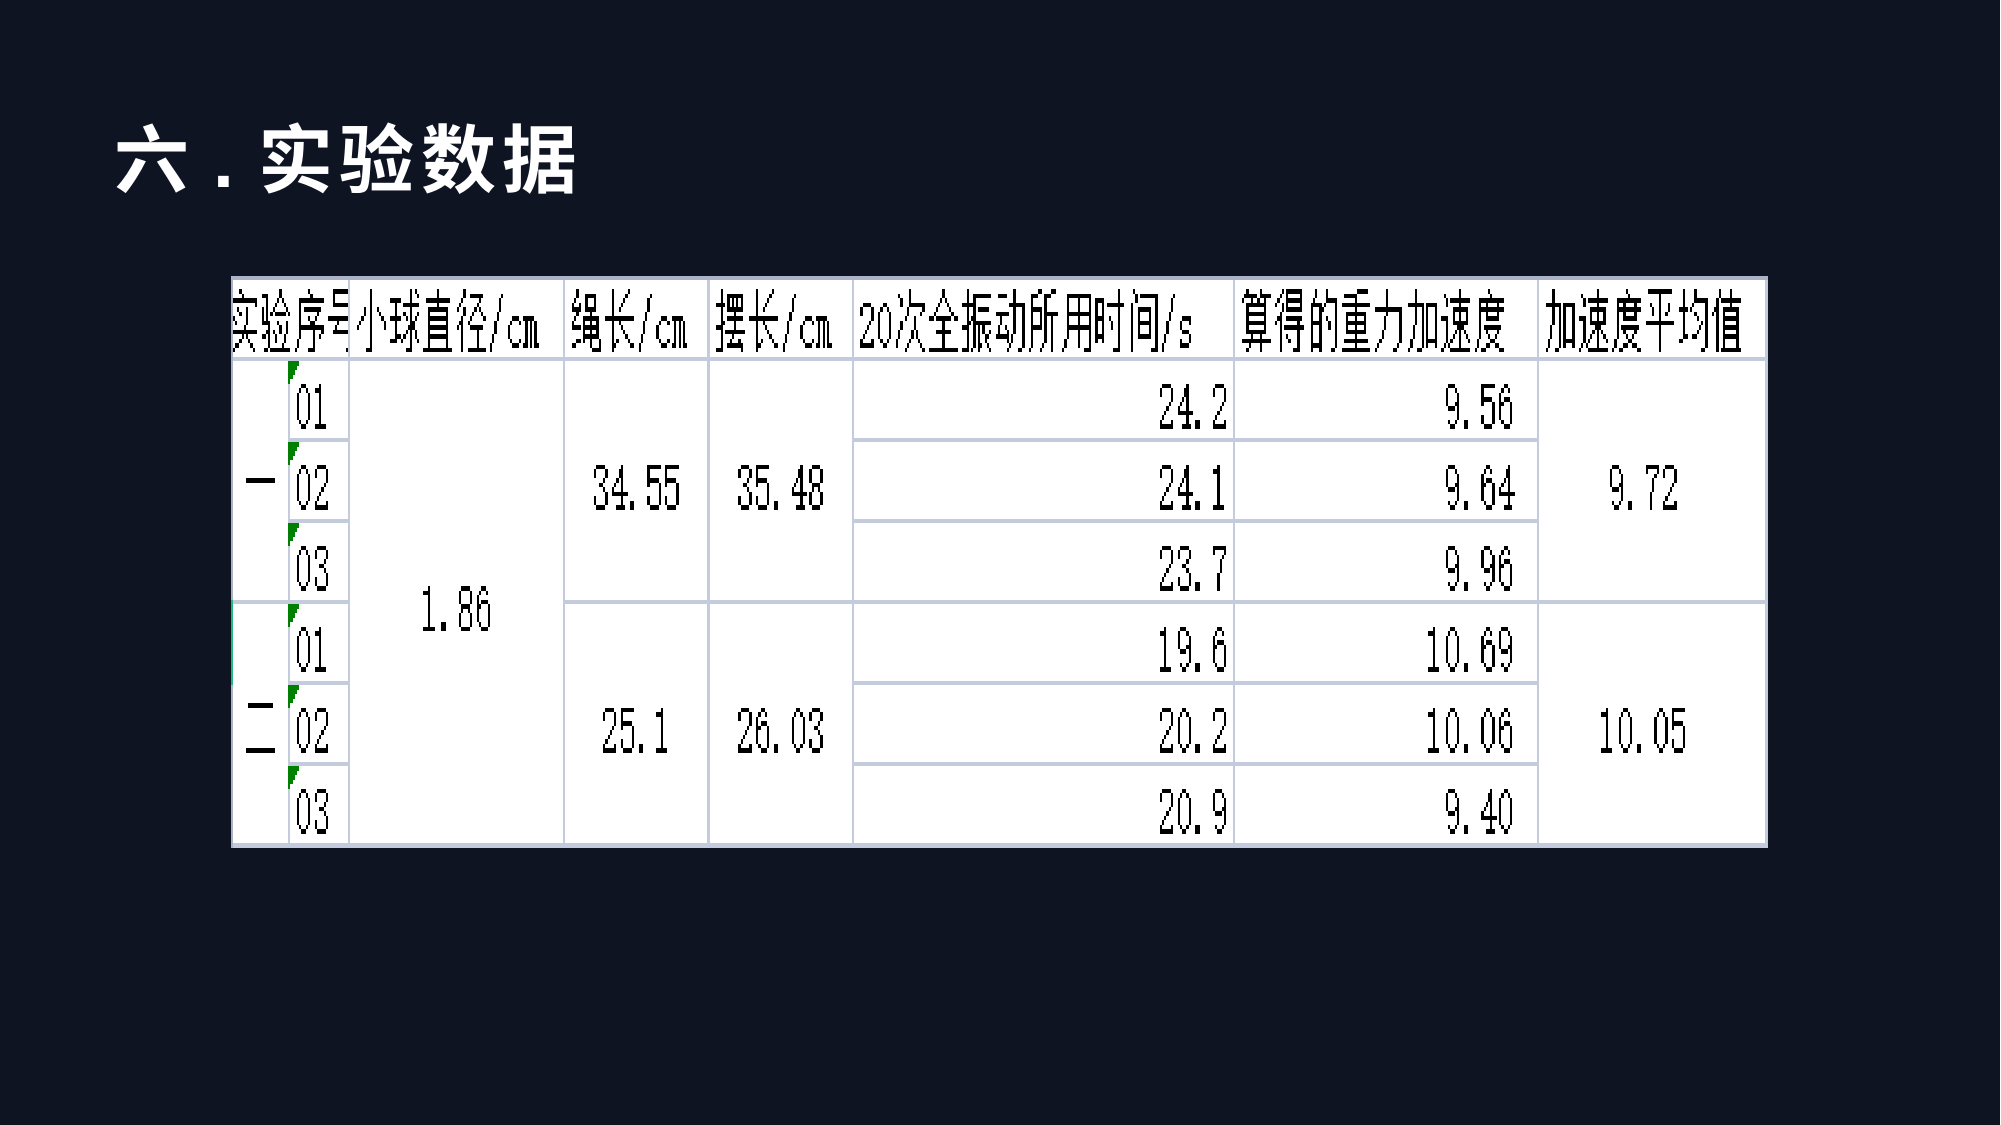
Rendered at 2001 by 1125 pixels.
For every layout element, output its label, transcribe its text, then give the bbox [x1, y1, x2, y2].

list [231, 276, 1768, 849]
title 六.实验数据 [99, 99, 1900, 216]
